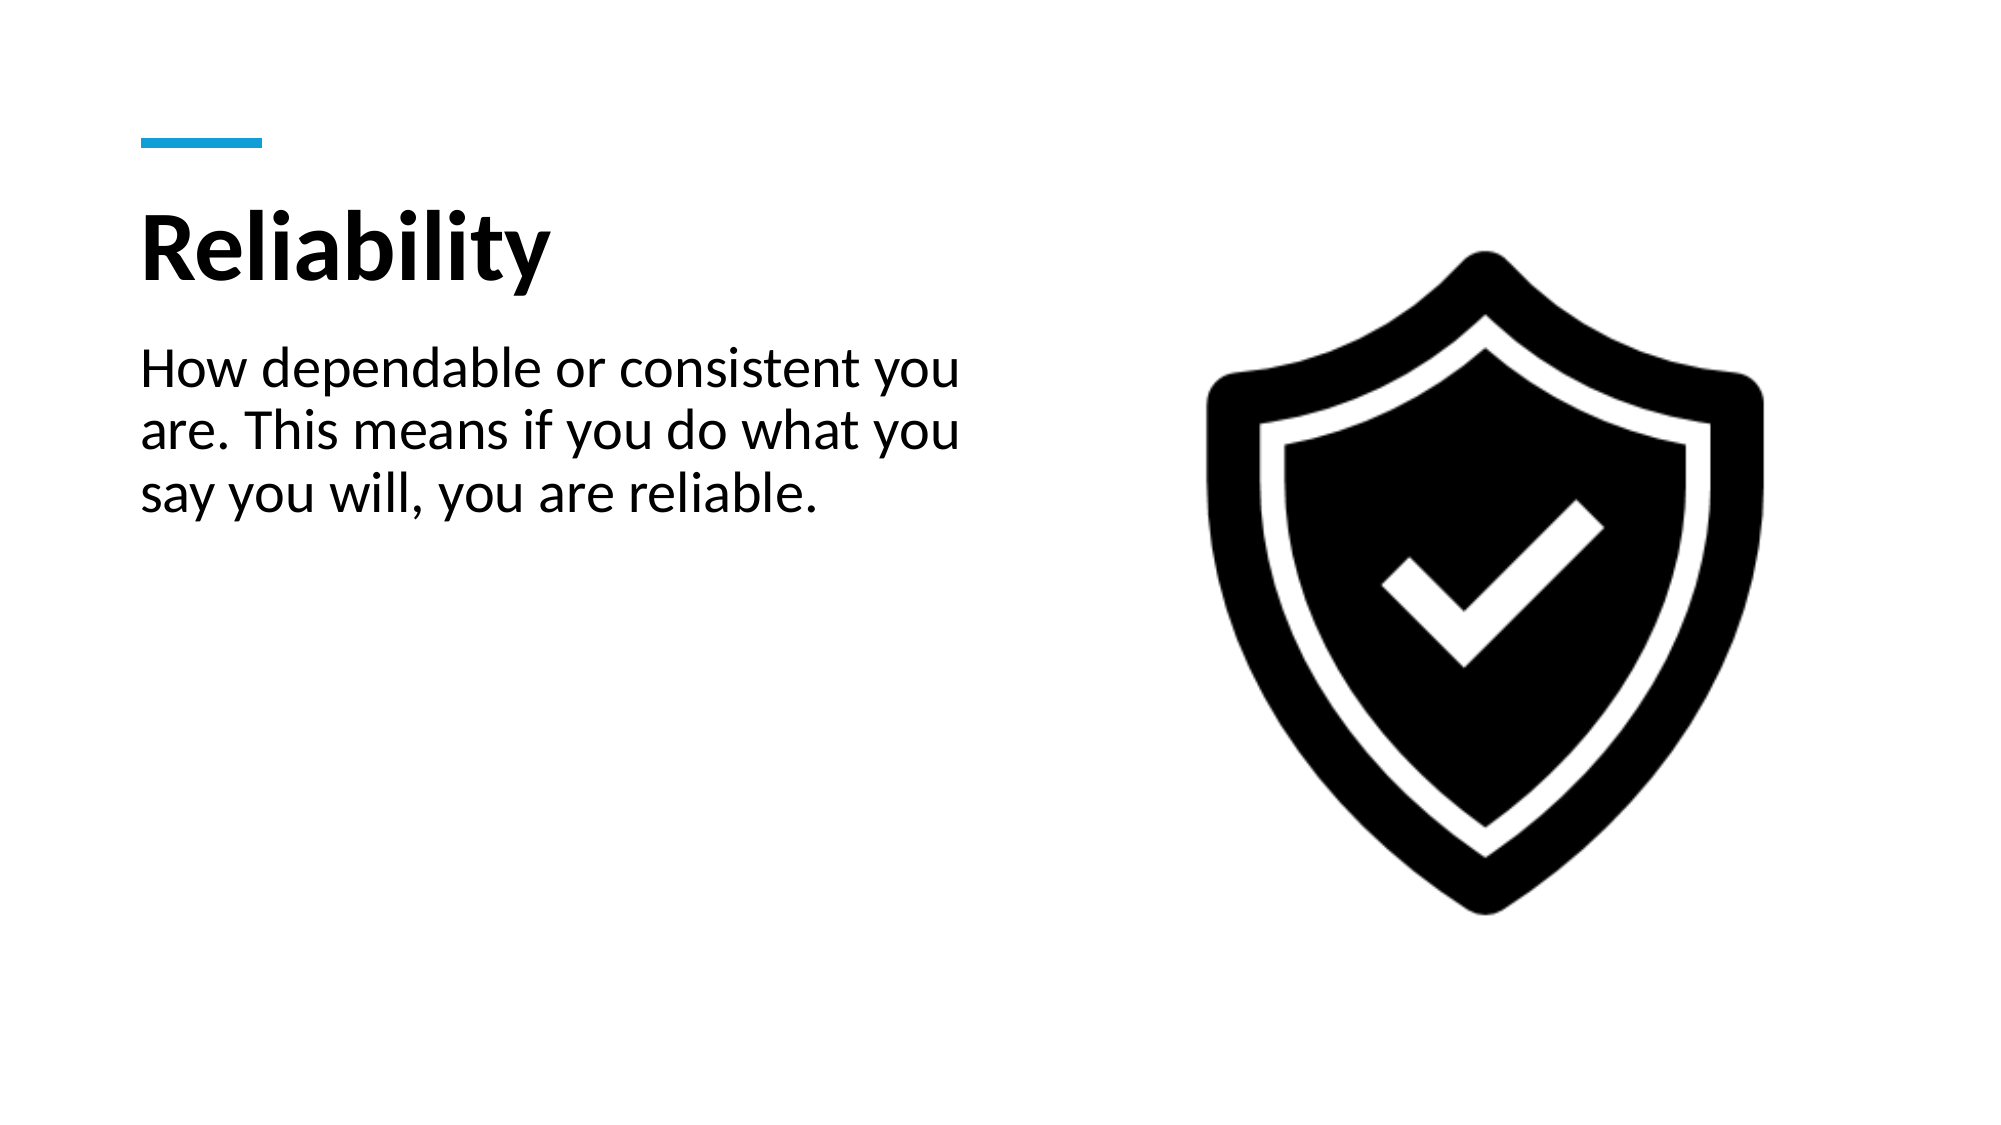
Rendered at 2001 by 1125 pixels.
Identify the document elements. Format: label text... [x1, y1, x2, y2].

title Reliability [124, 186, 871, 329]
list How dependable or consistent you are. This means if you do what you say you will, you are reliable. [124, 329, 1029, 1043]
picture [1091, 186, 1879, 974]
